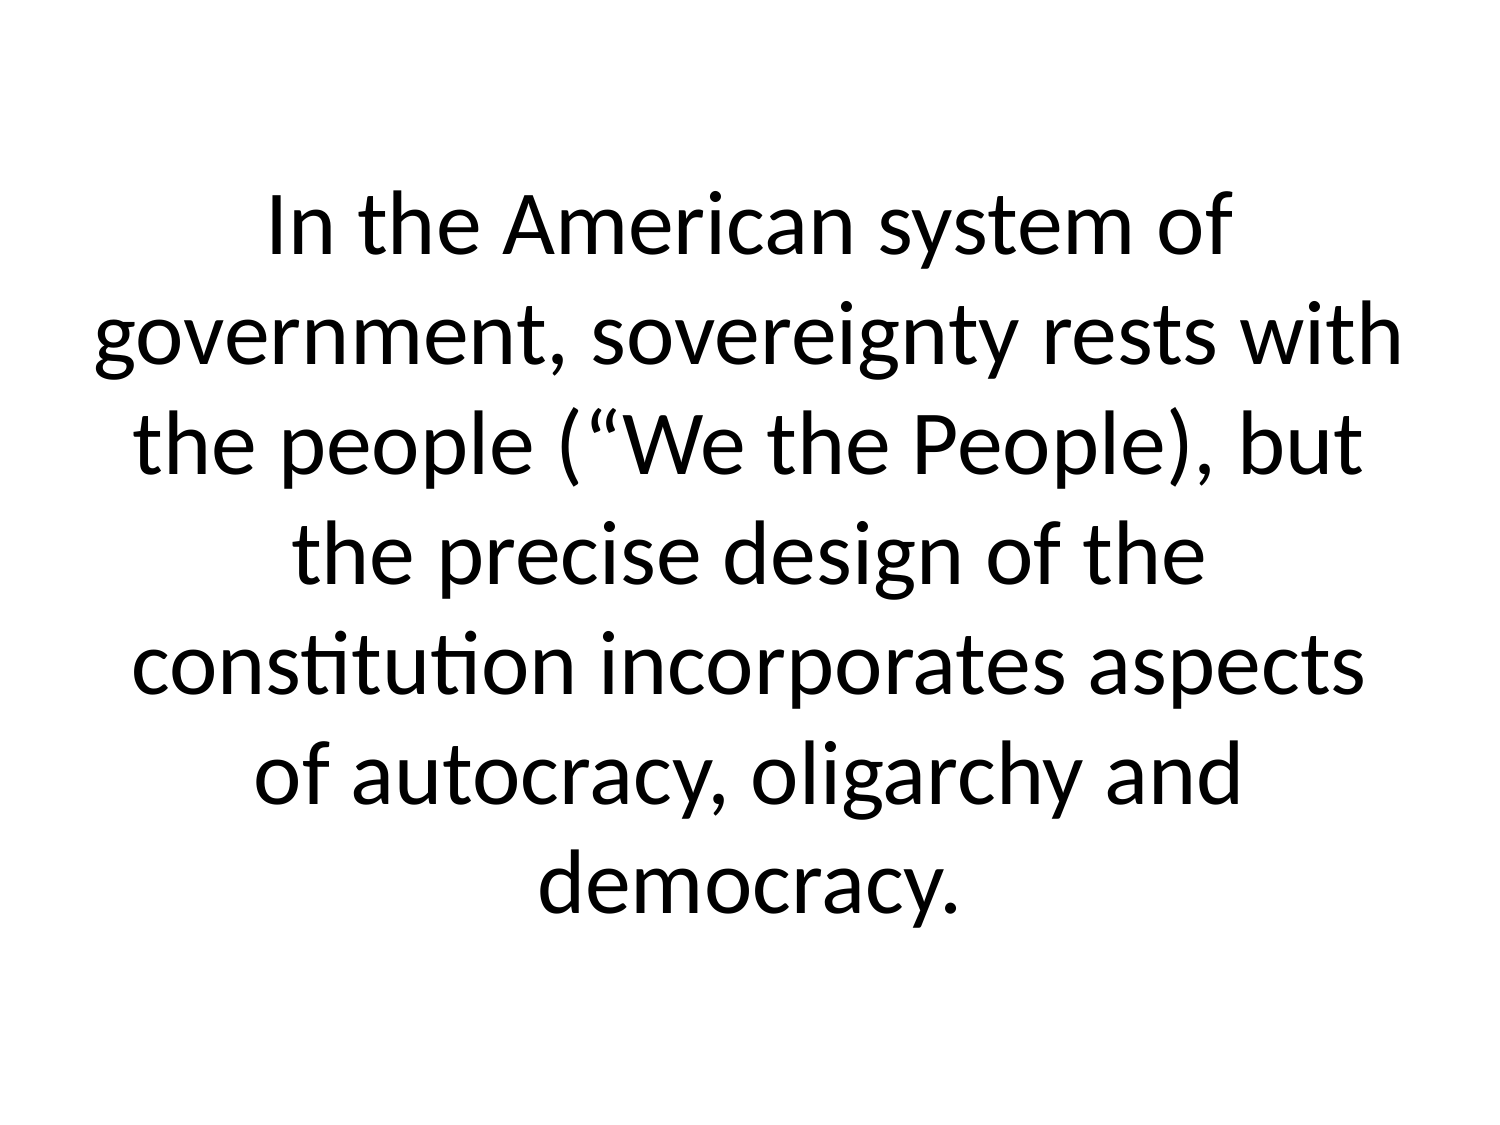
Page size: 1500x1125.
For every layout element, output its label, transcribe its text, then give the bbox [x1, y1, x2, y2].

title In the American system of government, sovereignty rests with the people (“We the People), but the precise design of the constitution incorporates aspects of autocracy, oligarchy and democracy. [74, 44, 1426, 1051]
